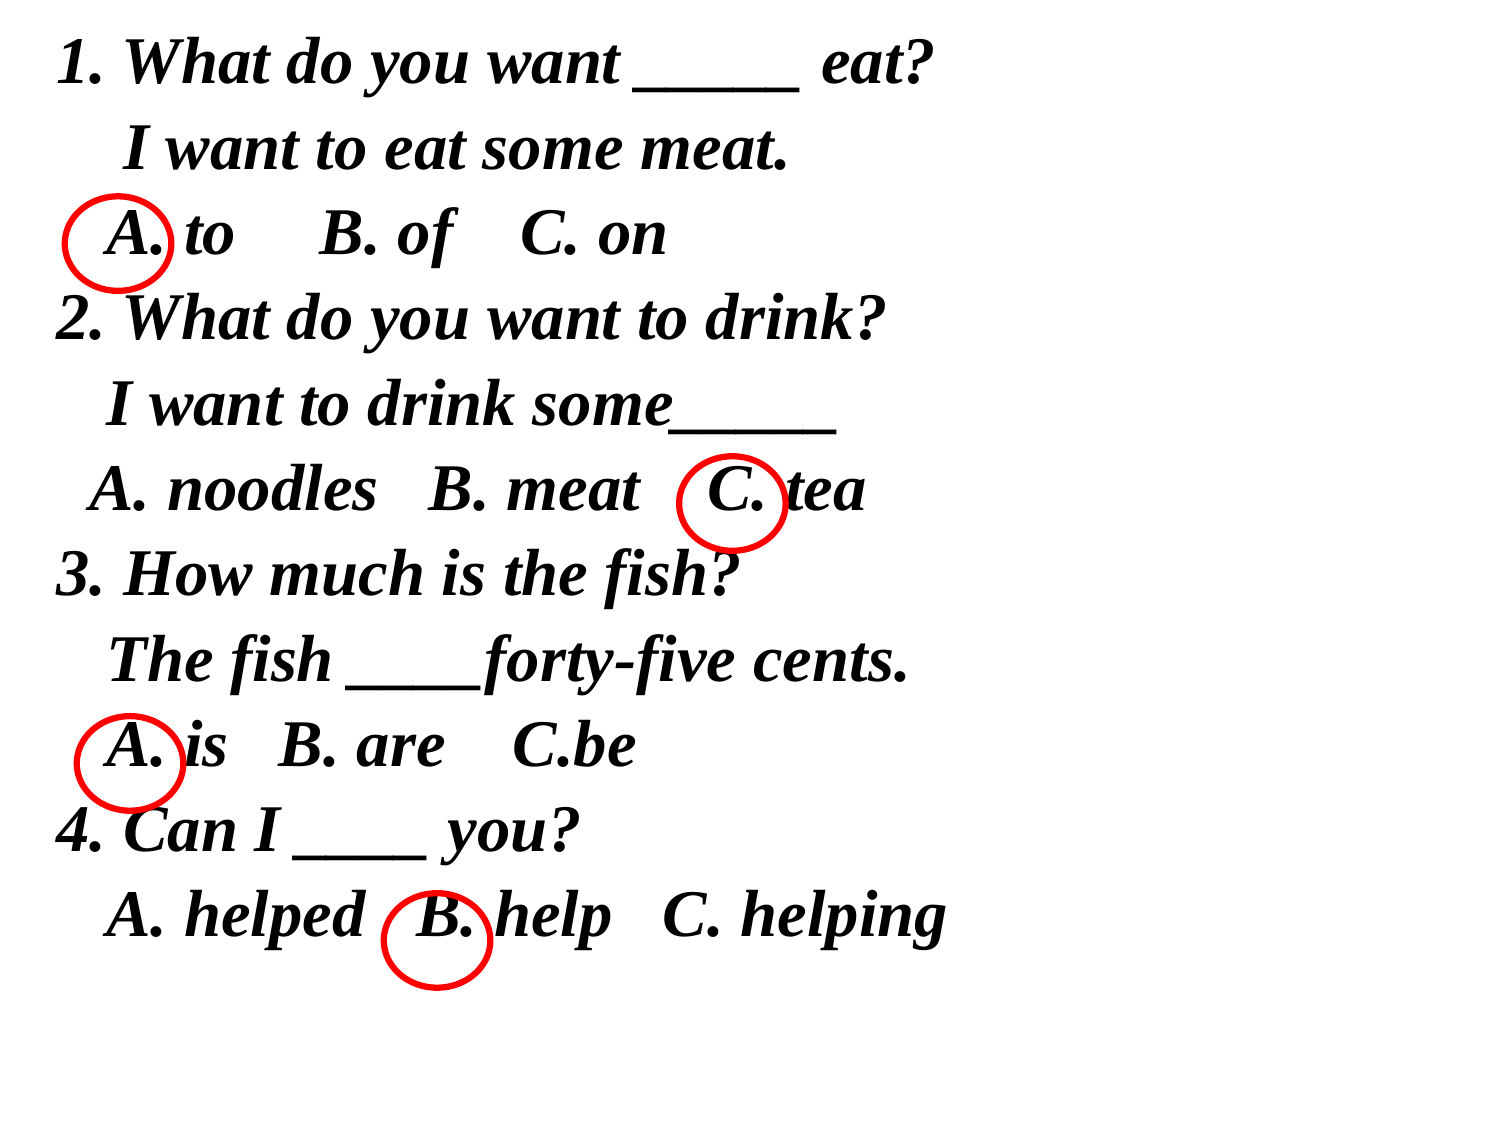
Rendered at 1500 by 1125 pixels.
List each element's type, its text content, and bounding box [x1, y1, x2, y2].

text_box [64, 196, 172, 291]
text_box [679, 456, 786, 551]
list 1. What do you want _____ eat? I want to eat some meat. A. to B. of C. on 2. What do you want to drink? I want to drink some_____ A. noodles B. meat C. tea 3. How much is the fish? The fish ____forty-five cents. A. is B. are C.be 4. Can I ____ you? A. helped B. help C. helping [41, 19, 1447, 1106]
text_box [76, 716, 184, 811]
text_box [383, 893, 491, 988]
